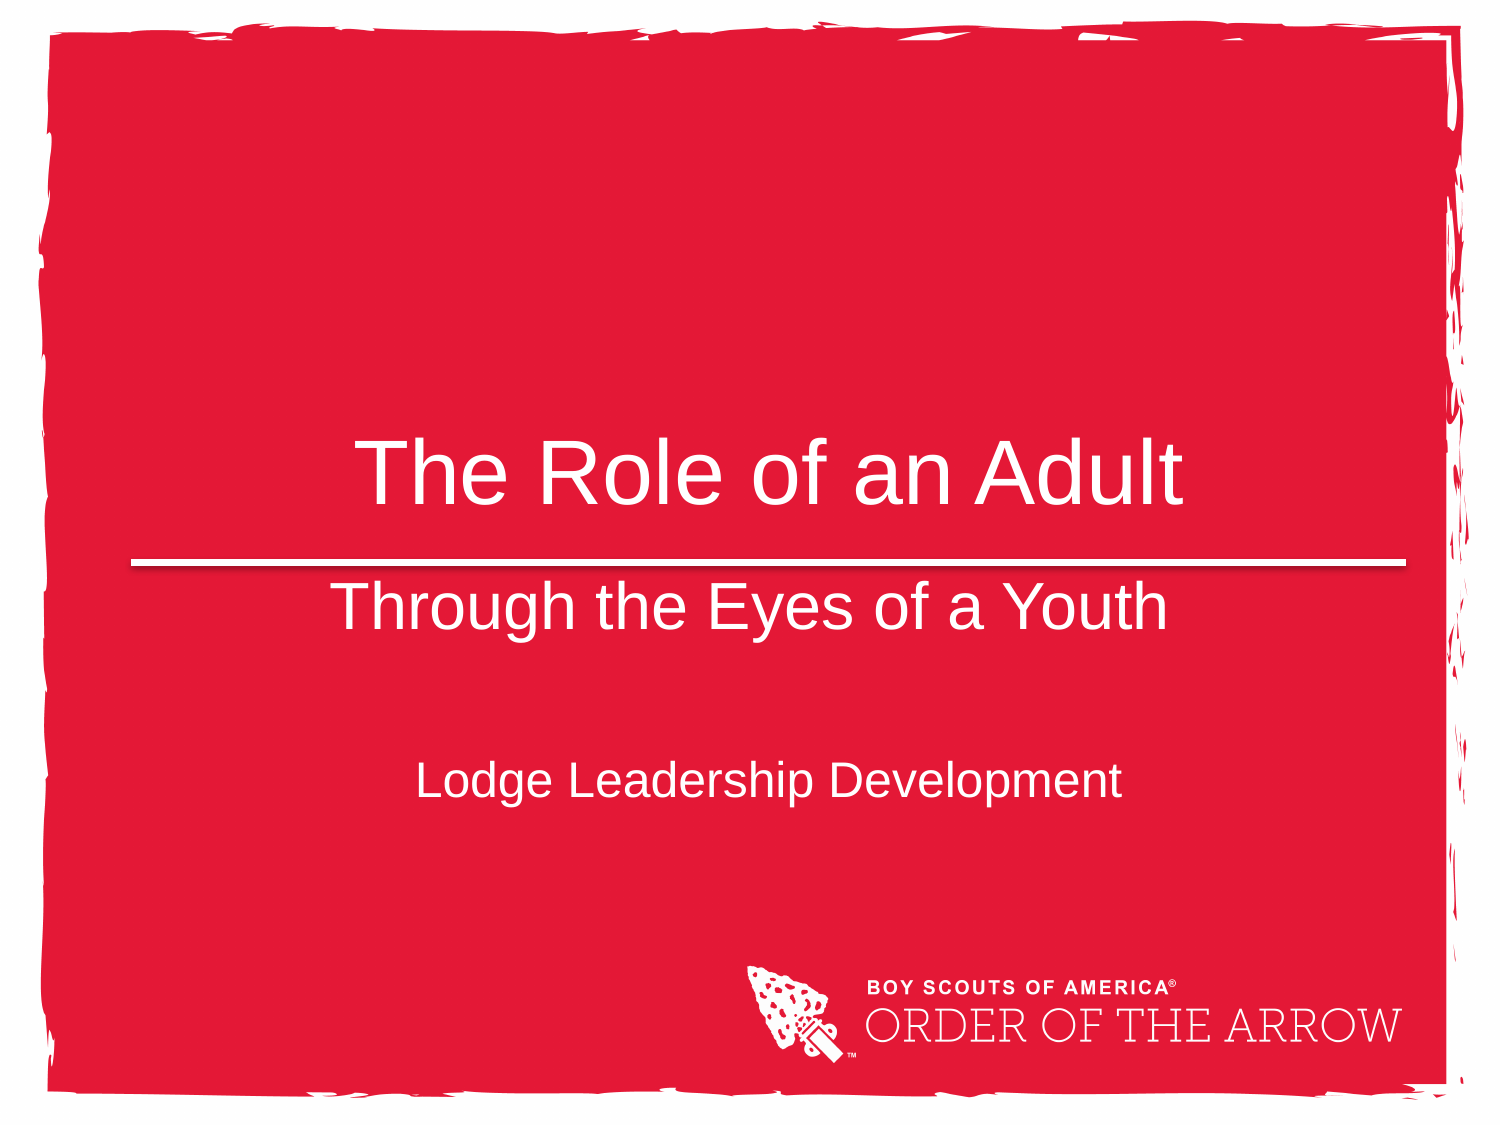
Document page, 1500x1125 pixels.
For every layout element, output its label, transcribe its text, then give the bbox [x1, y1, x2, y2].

title The Role of an Adult [131, 374, 1407, 563]
subtitle Through the Eyes of a Youth [225, 554, 1275, 676]
text_box Lodge Leadership Development [243, 740, 1294, 857]
picture [0, 0, 1500, 1125]
